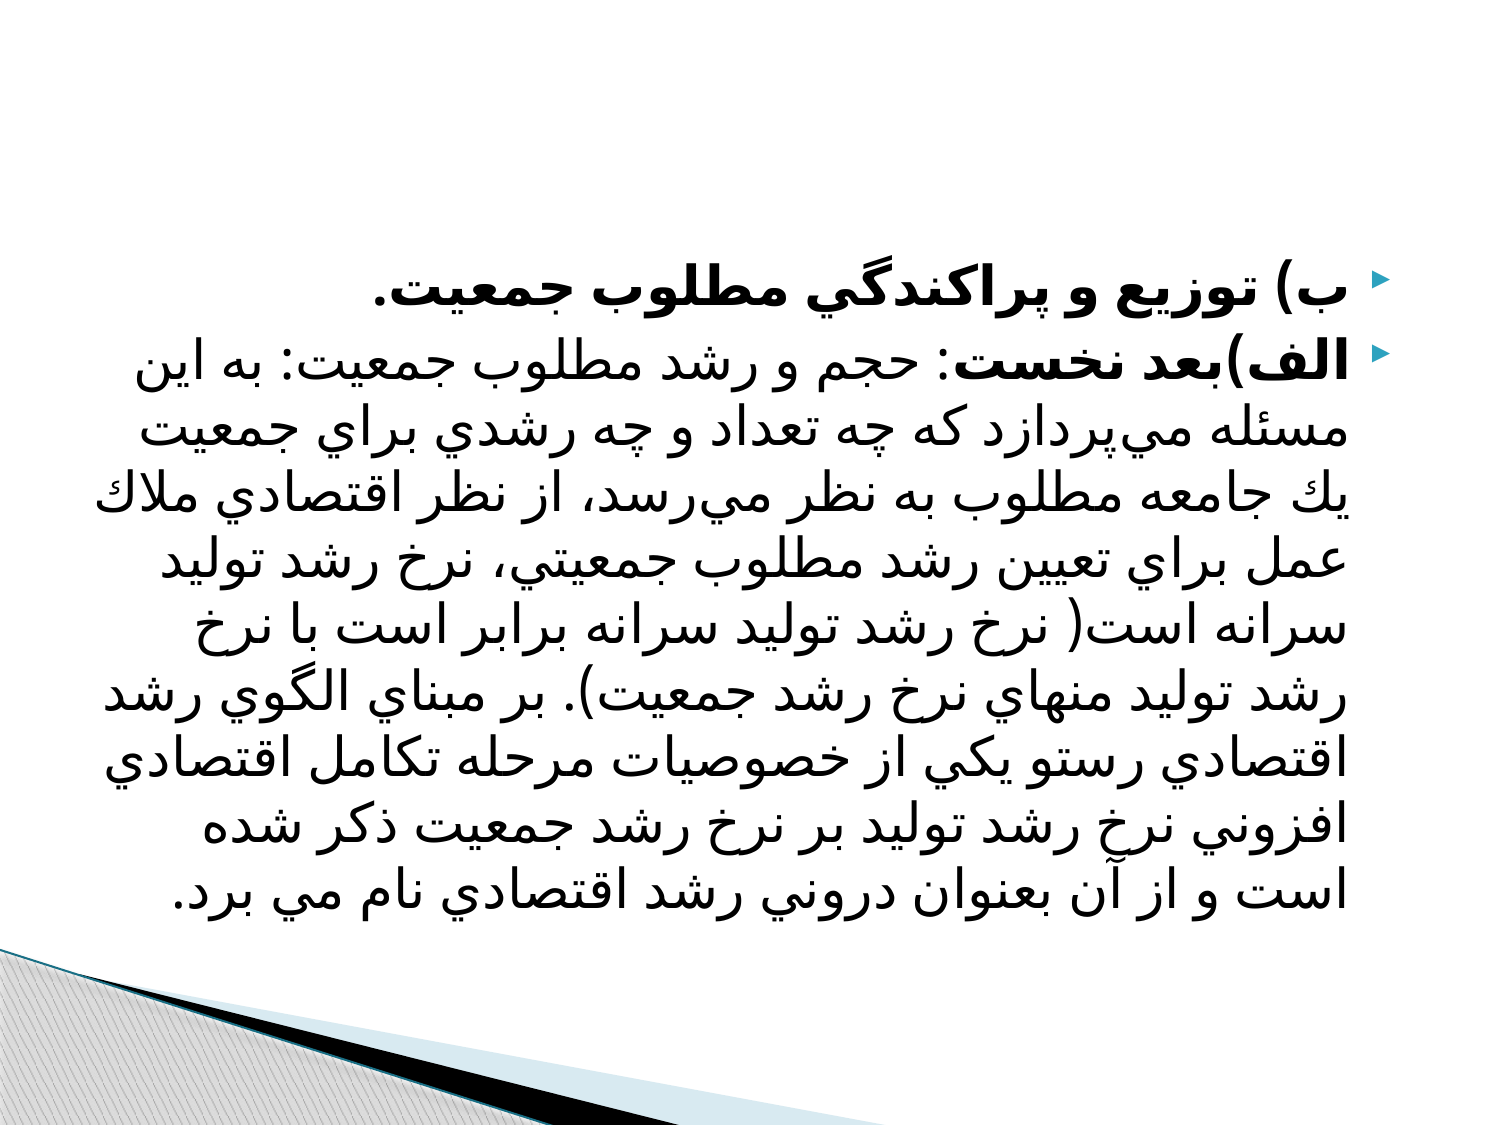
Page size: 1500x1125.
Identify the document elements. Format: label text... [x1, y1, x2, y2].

list ب) توزيع و پراكندگي مطلوب جمعيت. الف)بعد نخست: حجم و رشد مطلوب جمعيت: به اين مسئله مي‌پردازد كه چه تعداد و چه رشدي براي جمعيت يك جامعه مطلوب به نظر مي‌رسد، از نظر اقتصادي ملاك عمل براي تعيين رشد مطلوب جمعيتي، نرخ رشد توليد سرانه است( نرخ رشد توليد سرانه برابر است با نرخ رشد توليد منهاي نرخ رشد جمعيت). بر مبناي الگوي رشد اقتصادي رستو يكي از خصوصيات مرحله تكامل اقتصادي افزوني نرخ رشد توليد بر نرخ رشد جمعيت ذكر شده است و از آن بعنوان دروني رشد اقتصادي نام مي برد. [75, 243, 1425, 986]
